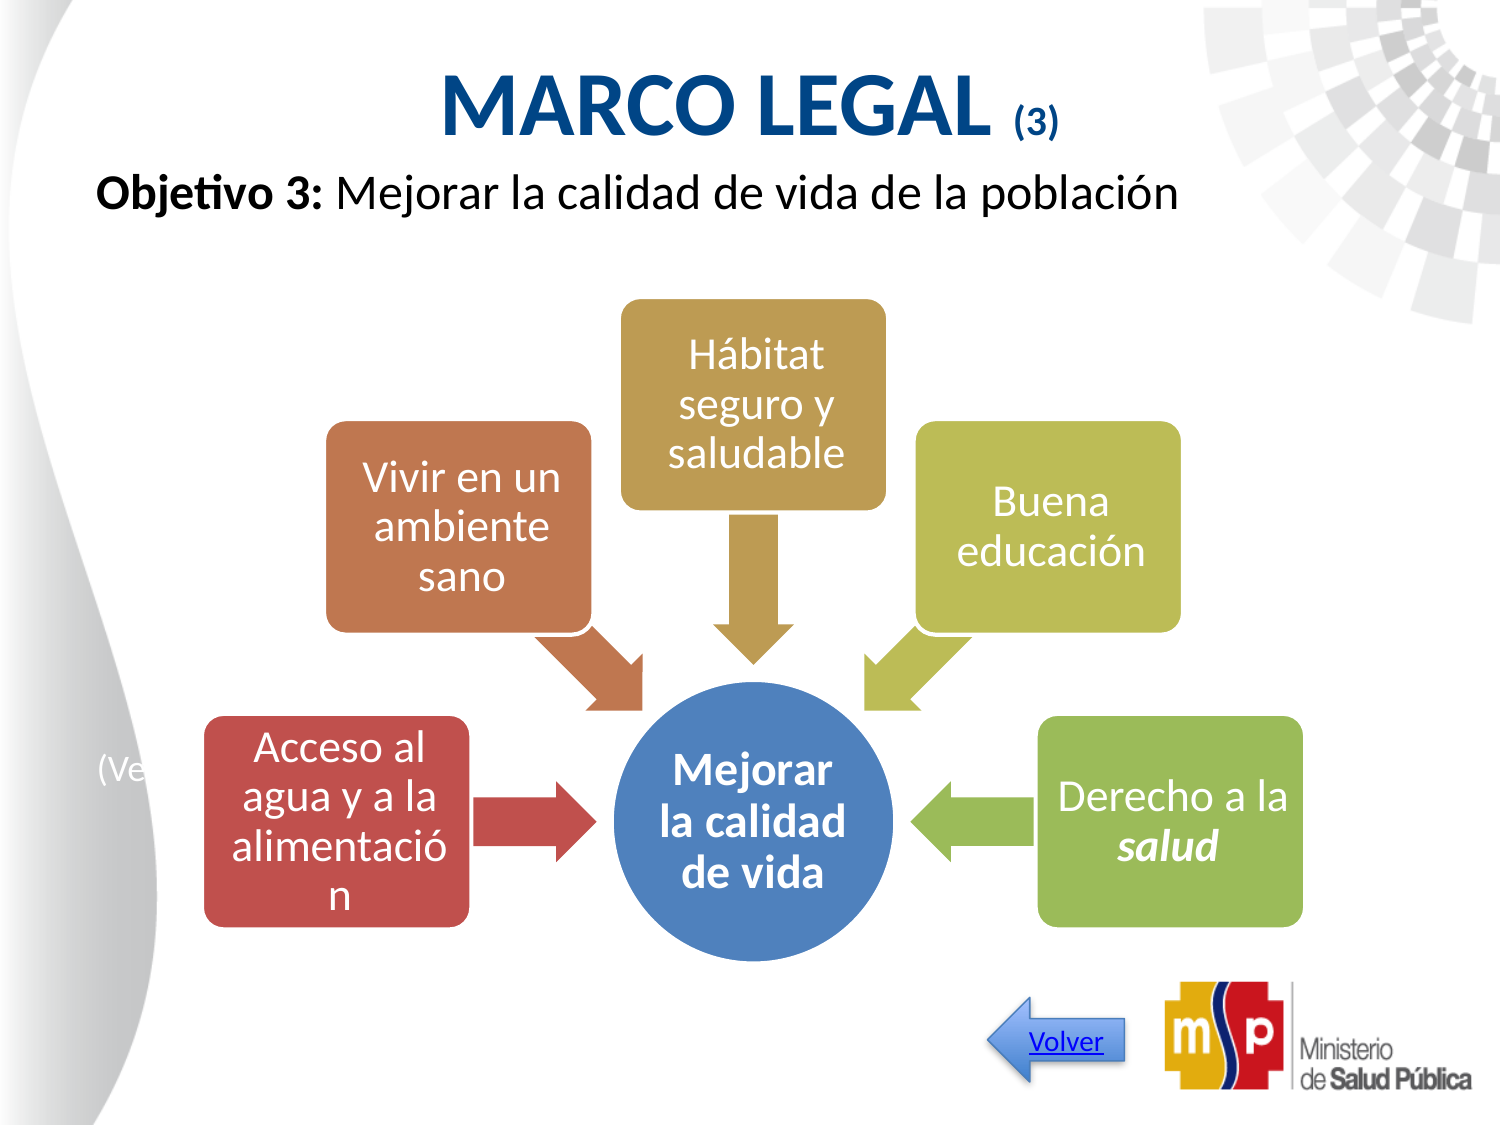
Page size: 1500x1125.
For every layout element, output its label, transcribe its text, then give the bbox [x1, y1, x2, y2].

picture [0, 0, 1500, 1125]
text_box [81, 296, 1426, 964]
text_box Volver [986, 996, 1126, 1083]
text_box Objetivo 3: Mejorar la calidad de vida de la población (Ver anexo) – Diagnóstico, Políticas y lineamientos estratégicos; Metas [81, 152, 1432, 1083]
title MARCO LEGAL (3) [74, 44, 1426, 153]
